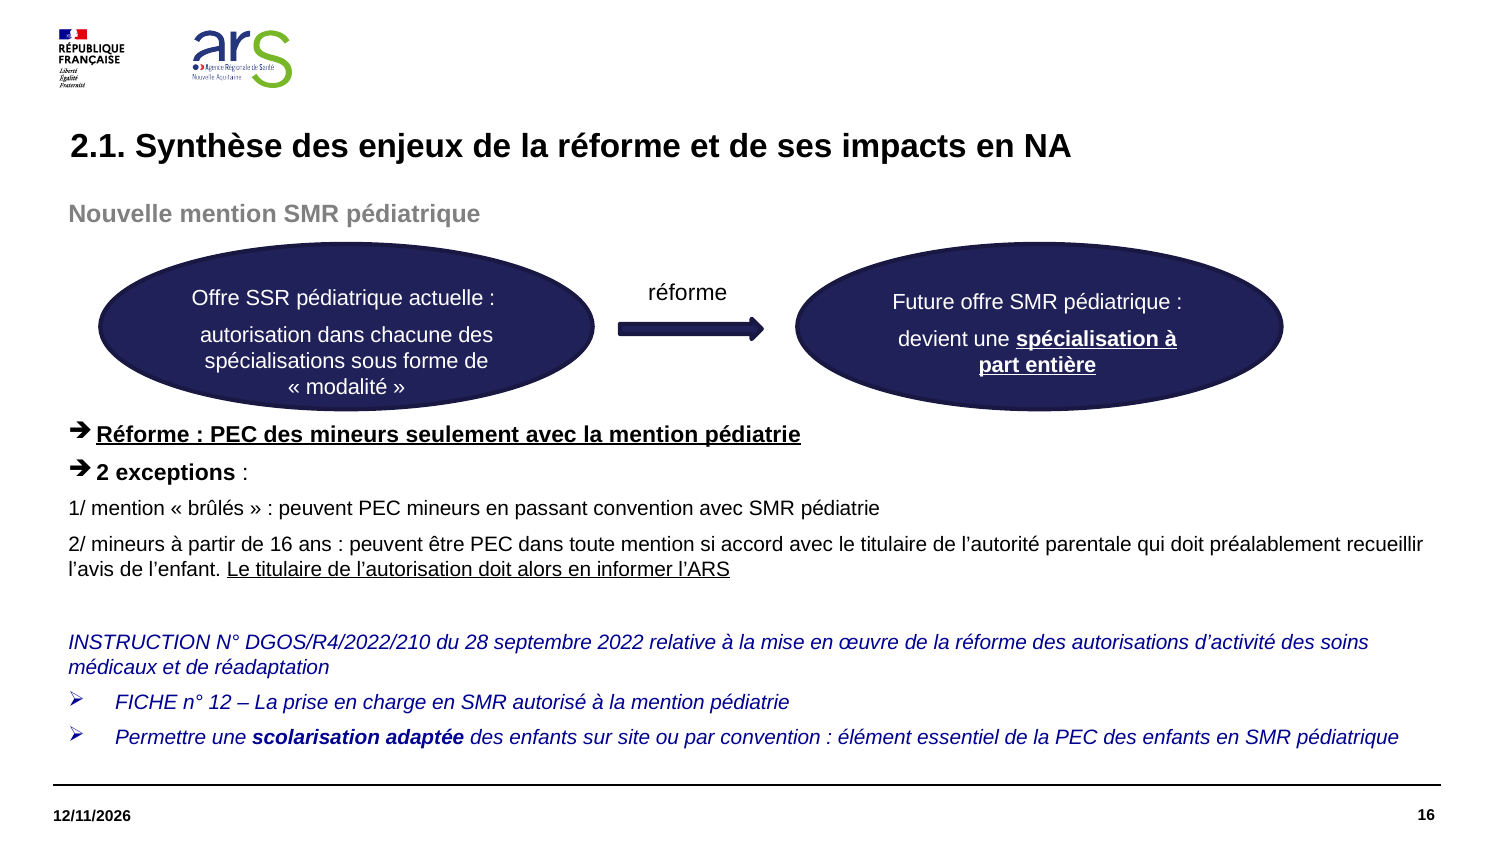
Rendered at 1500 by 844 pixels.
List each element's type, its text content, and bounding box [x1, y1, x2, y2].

title 2.1. Synthèse des enjeux de la réforme et de ses impacts en NA [53, 102, 1436, 192]
text_box réforme [633, 270, 757, 313]
list Nouvelle mention SMR pédiatrique Réforme : PEC des mineurs seulement avec la mention pédiatrie 2 exceptions : 1/ mention « brûlés » : peuvent PEC mineurs en passant convention avec SMR pédiatrie 2/ mineurs à partir de 16 ans : peuvent être PEC dans toute mention si accord avec le titulaire de l’autorité parentale qui doit préalablement recueillir l’avis de l’enfant. Le titulaire de l’autorisation doit alors en informer l’ARS INSTRUCTION N° DGOS/R4/2022/210 du 28 septembre 2022 relative à la mise en œuvre de la réforme des autorisations d’activité des soins médicaux et de réadaptation FICHE n° 12 – La prise en charge en SMR autorisé à la mention pédiatrie Permettre une scolarisation adaptée des enfants sur site ou par convention : élément essentiel de la PEC des enfants en SMR pédiatrique [53, 197, 1436, 800]
text_box [617, 316, 764, 342]
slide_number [53, 800, 252, 844]
picture [192, 30, 292, 88]
slide_number 16 [1213, 800, 1436, 844]
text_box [100, 243, 593, 410]
picture [47, 17, 136, 107]
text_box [796, 243, 1282, 410]
